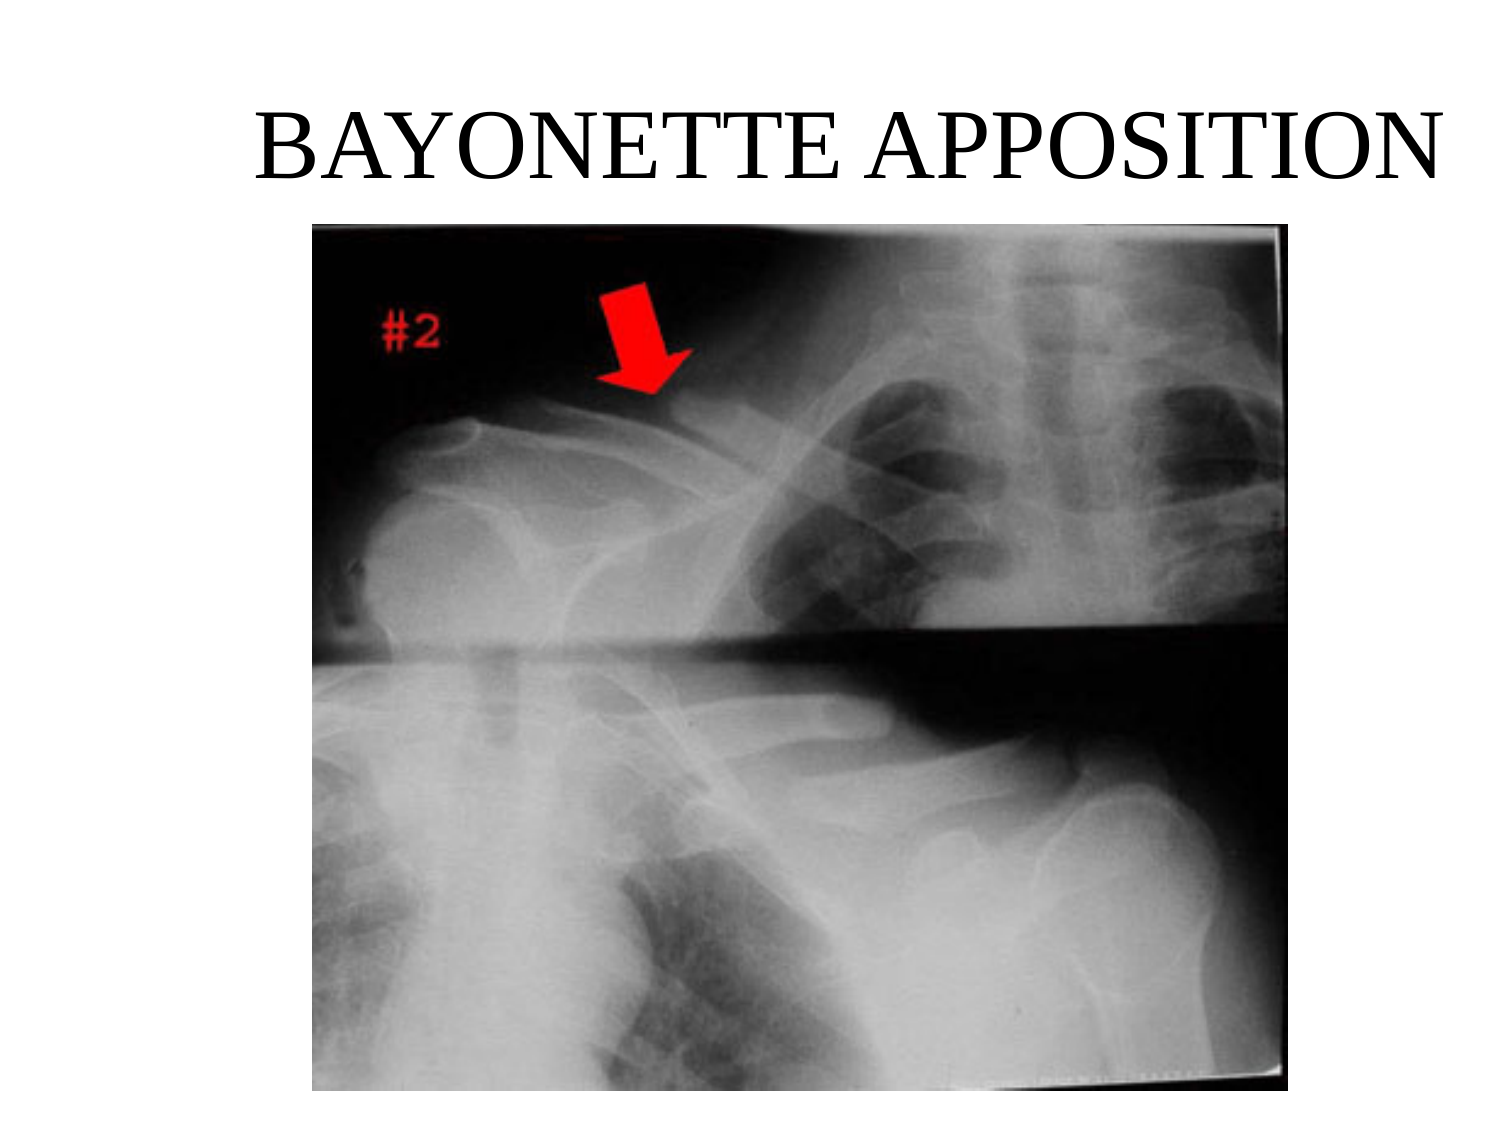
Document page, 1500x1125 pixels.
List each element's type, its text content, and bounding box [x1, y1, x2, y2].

picture [312, 224, 1288, 1091]
title BAYONETTE APPOSITION [235, 45, 1466, 233]
